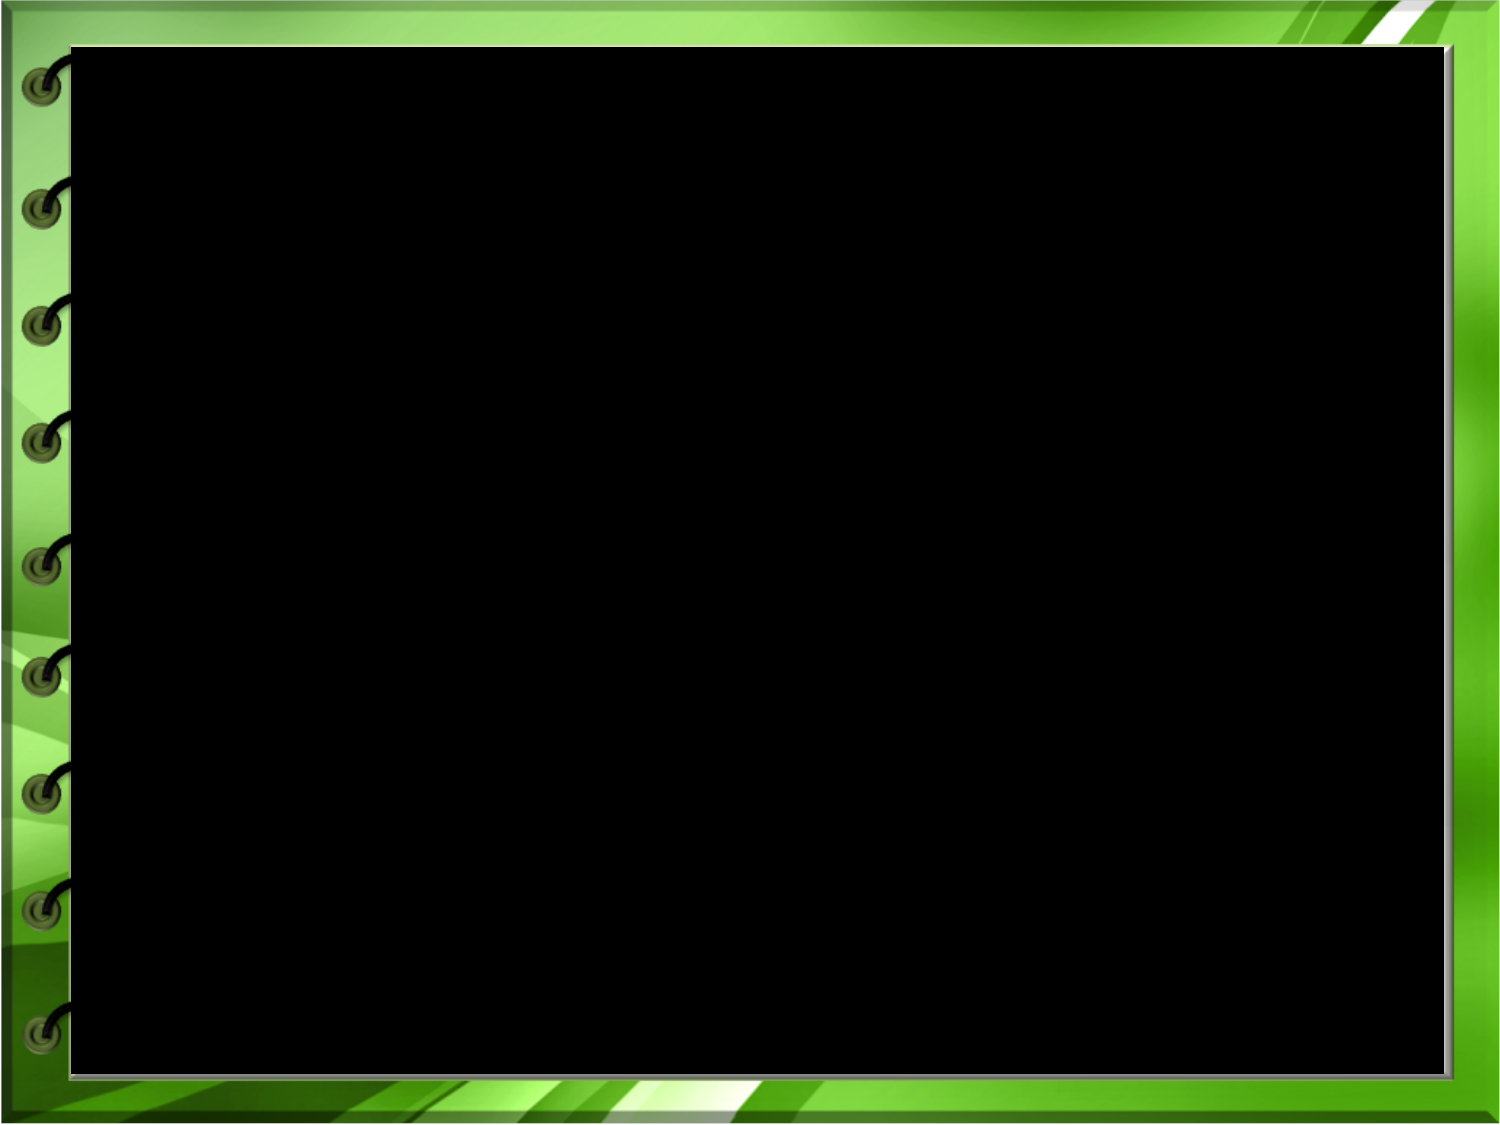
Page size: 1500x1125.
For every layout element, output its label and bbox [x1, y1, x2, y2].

picture [0, 0, 1500, 1125]
text_box [70, 46, 1445, 1075]
